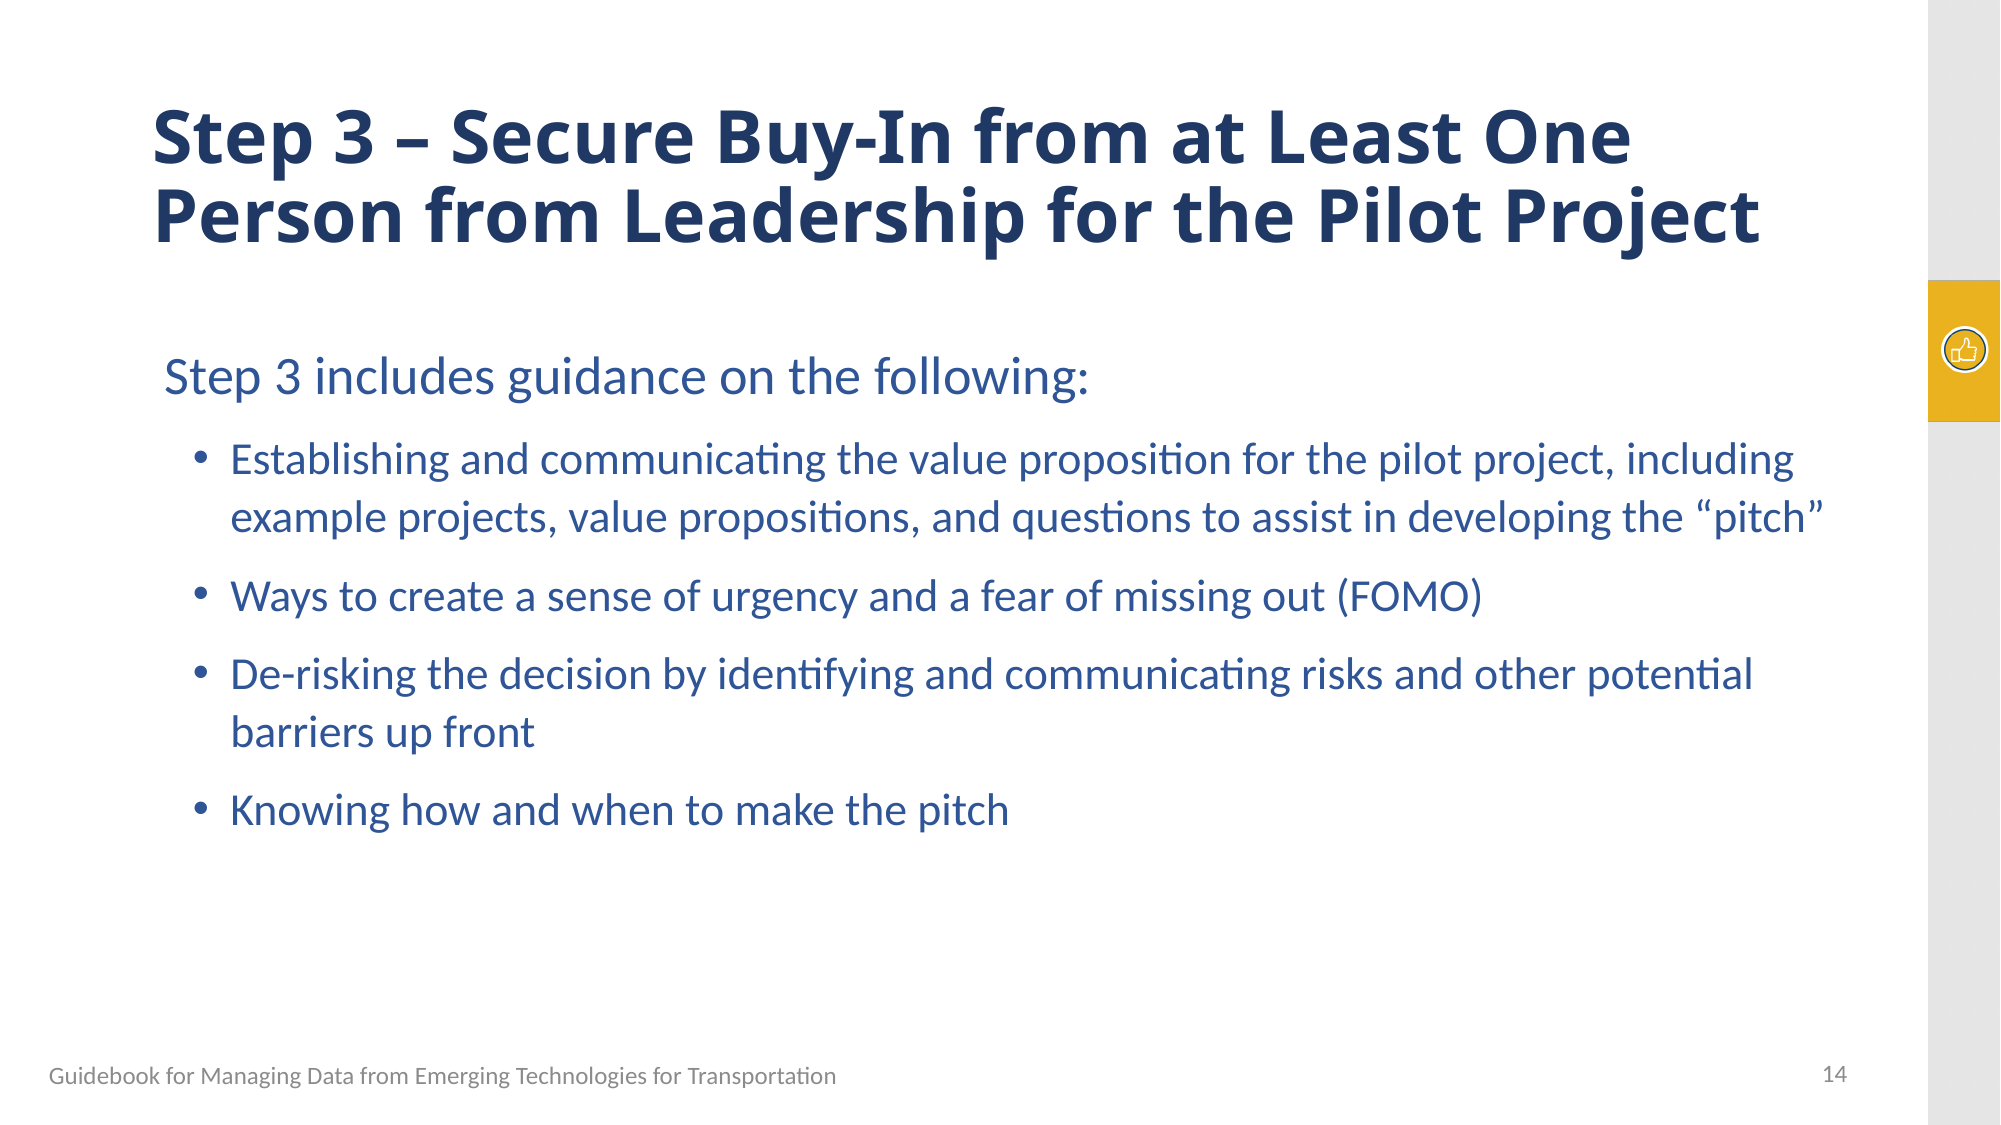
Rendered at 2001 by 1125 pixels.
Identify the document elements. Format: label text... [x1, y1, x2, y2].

text_box Step 3 includes guidance on the following: Establishing and communicating the value proposition for the pilot project, including example projects, value propositions, and questions to assist in developing the “pitch” Ways to create a sense of urgency and a fear of missing out (FOMO) De-risking the decision by identifying and communicating risks and other potential barriers up front Knowing how and when to make the pitch [149, 329, 1851, 939]
footer Guidebook for Managing Data from Emerging Technologies for Transportation [24, 1044, 864, 1105]
slide_number 14 [1412, 1042, 1863, 1103]
title Step 3 – Secure Buy-In from at Least One Person from Leadership for the Pilot Project [137, 70, 1863, 289]
picture [1928, 0, 2000, 1125]
